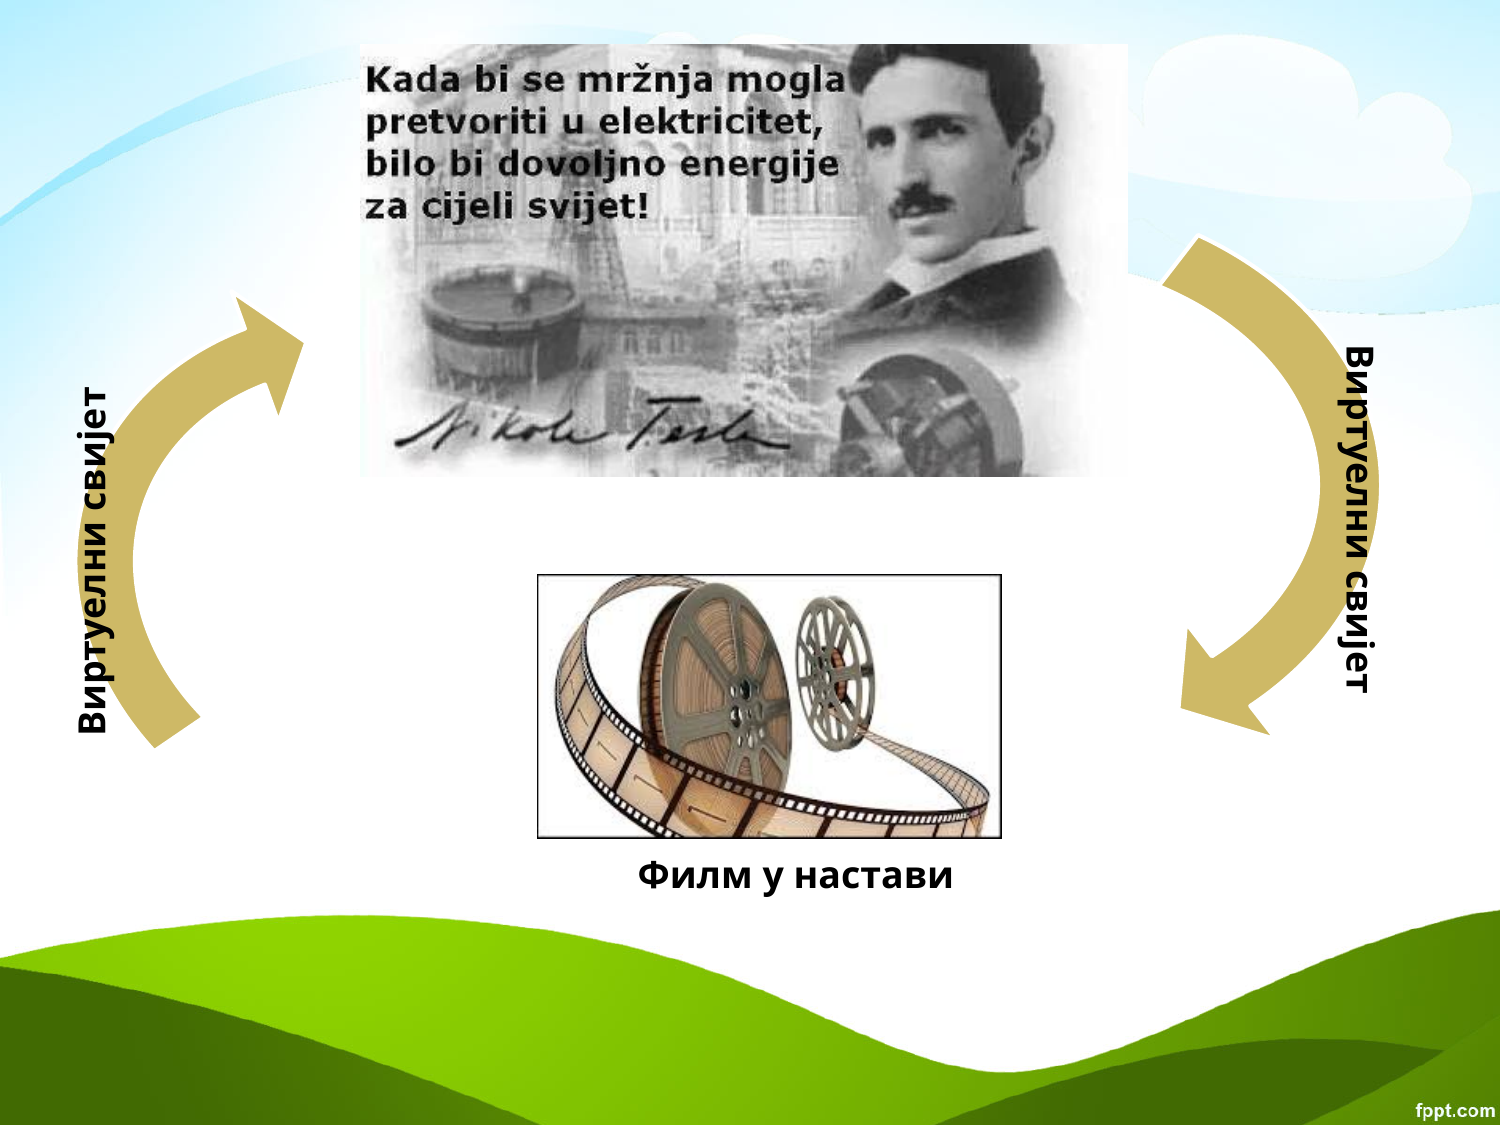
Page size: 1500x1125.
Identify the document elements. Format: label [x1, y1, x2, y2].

text_box [243, 207, 1245, 875]
list [0, 0, 1500, 1125]
picture [359, 44, 1129, 207]
